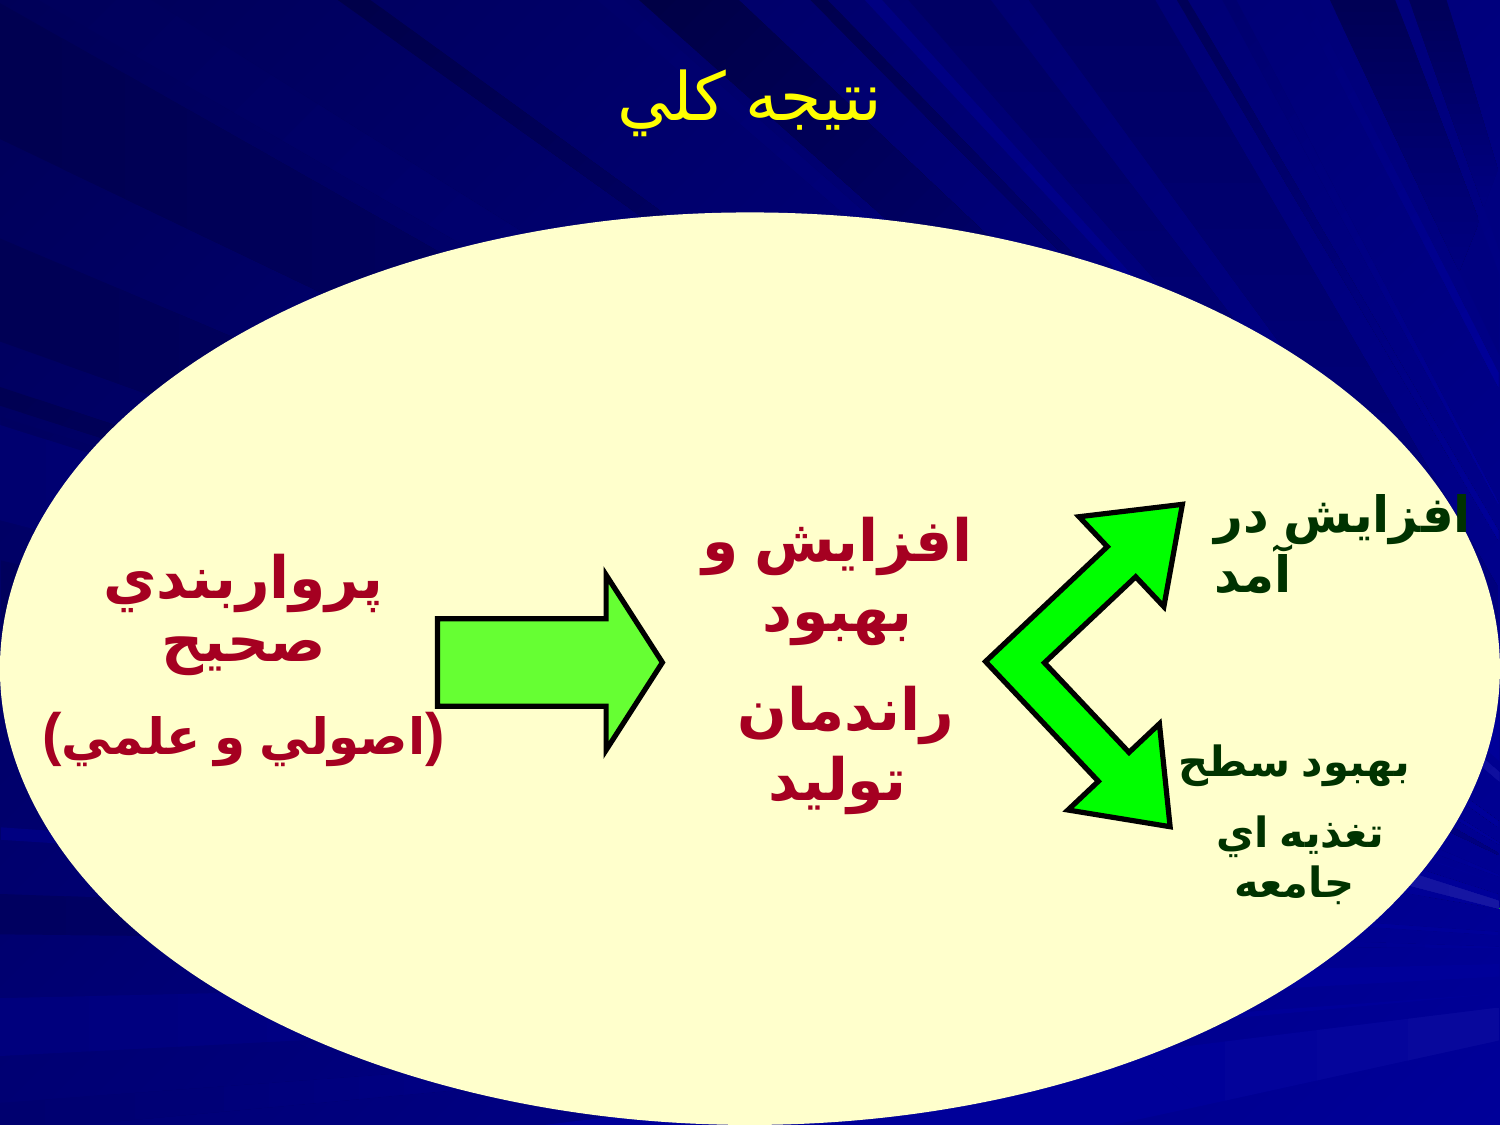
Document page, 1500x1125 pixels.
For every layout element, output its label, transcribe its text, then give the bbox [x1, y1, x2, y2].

text_box [29, 212, 1500, 811]
text_box بهبود سطح تغذيه اي جامعه [1137, 727, 1463, 913]
text_box [985, 504, 1183, 822]
text_box پرواربندي صحيح (اصولي و علمي) [24, 541, 463, 774]
text_box [437, 575, 649, 751]
text_box افزايش در آمد [1200, 474, 1500, 610]
text_box [0, 554, 1384, 1125]
text_box افزايش و بهبود راندمان توليد [649, 495, 1025, 820]
title نتيجه كلي [74, 37, 1426, 151]
